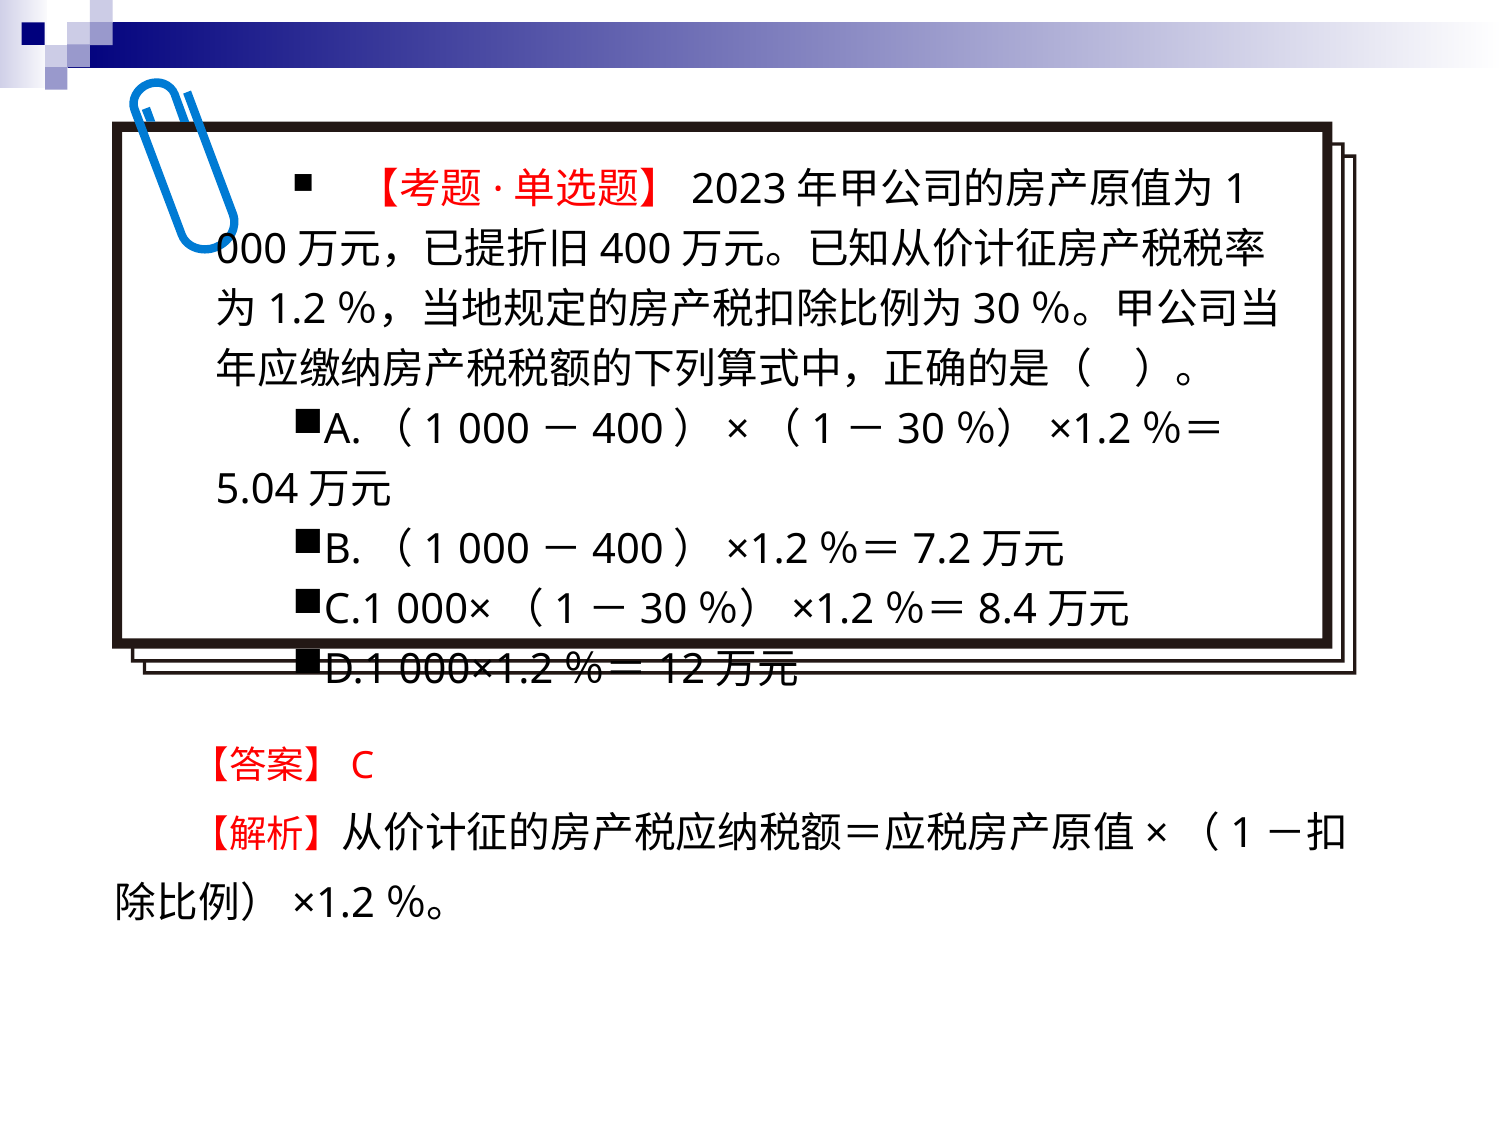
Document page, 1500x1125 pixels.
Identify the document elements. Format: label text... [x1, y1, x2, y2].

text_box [111, 78, 1359, 675]
text_box 【答案】C 【解析】从价计征的房产税应纳税额＝应税房产原值×（1－扣除比例）×1.2％。 [100, 715, 1371, 979]
